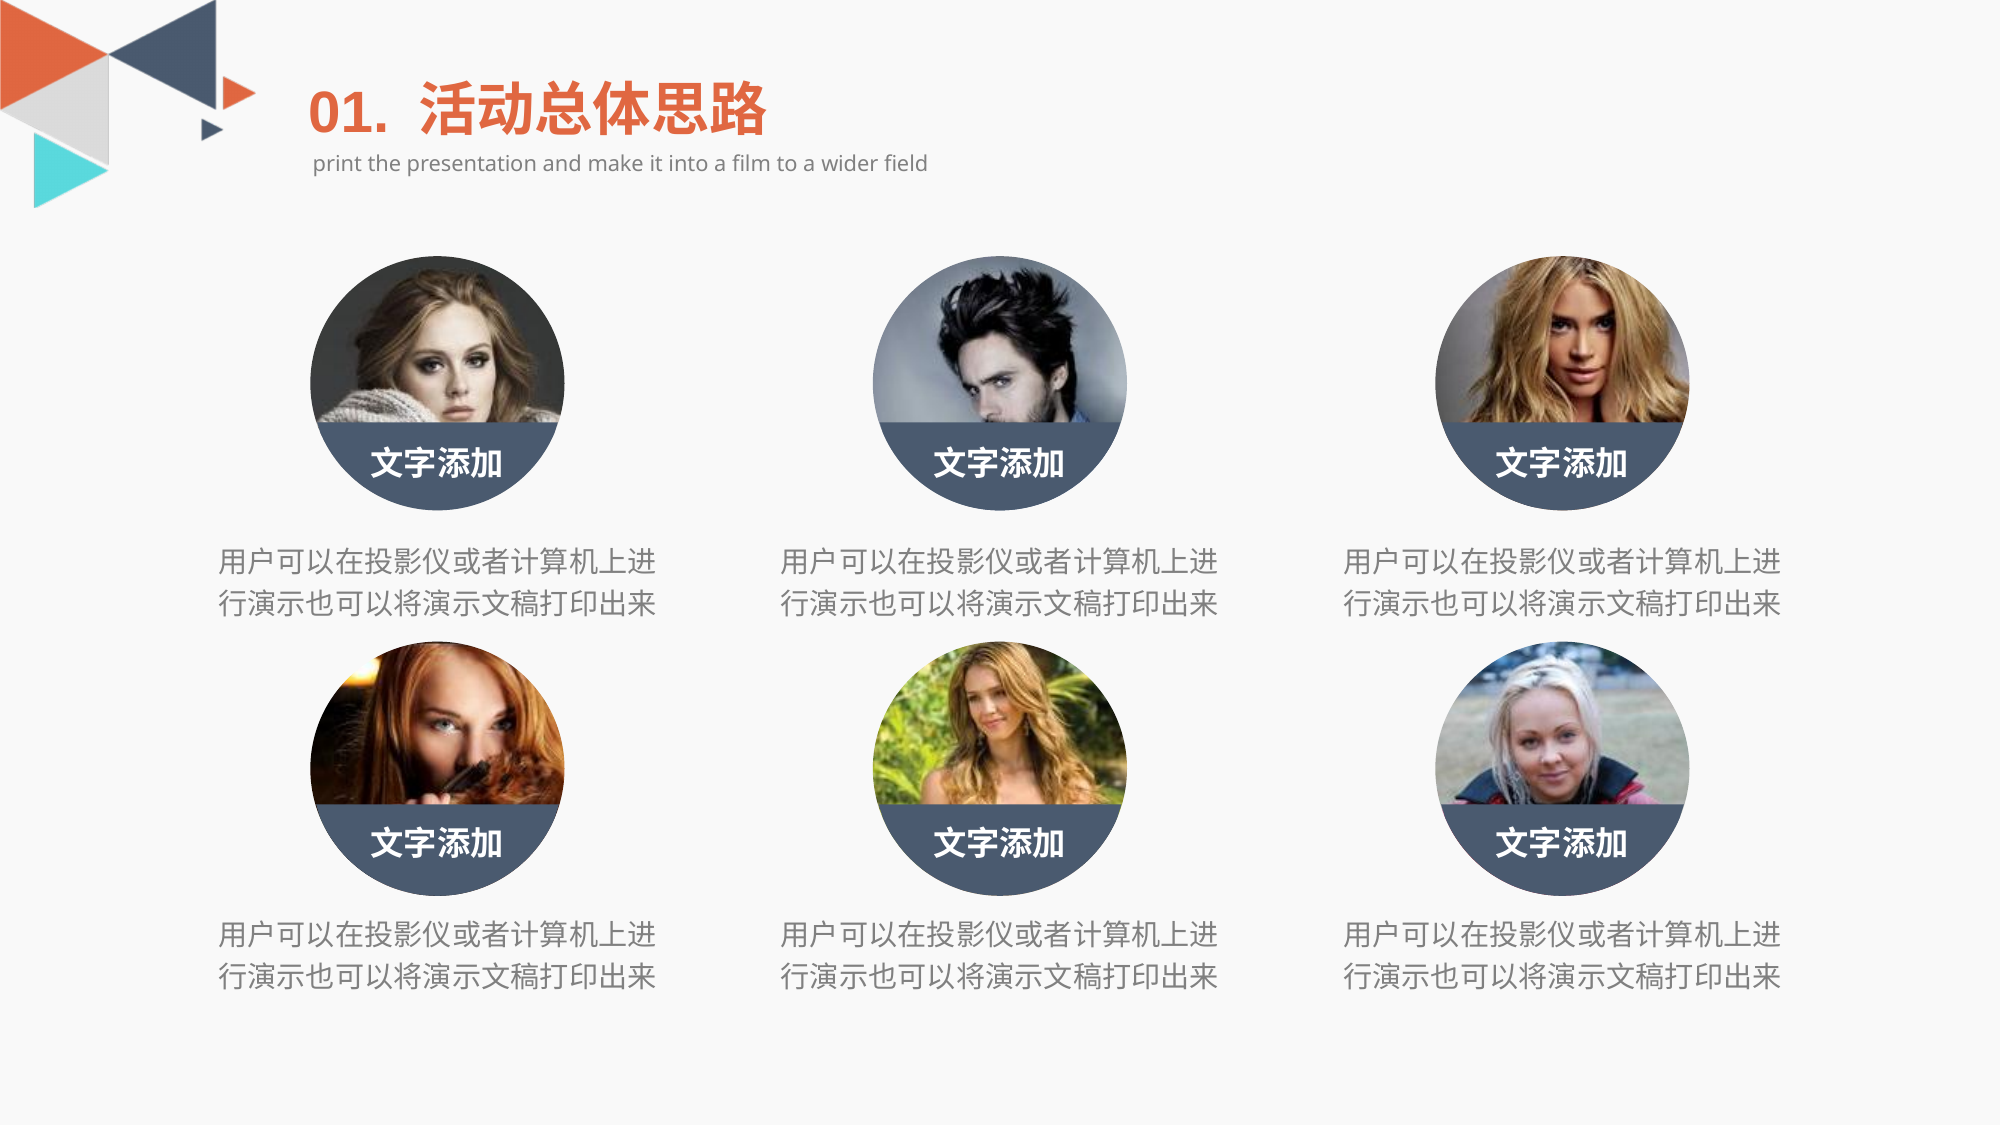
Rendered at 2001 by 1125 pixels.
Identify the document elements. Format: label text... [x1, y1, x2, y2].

picture [310, 641, 565, 896]
picture [310, 256, 565, 511]
text_box 用户可以在投影仪或者计算机上进行演示也可以将演示文稿打印出来 [202, 529, 673, 628]
text_box 用户可以在投影仪或者计算机上进行演示也可以将演示文稿打印出来 [1327, 902, 1798, 1001]
picture [1, 0, 255, 232]
text_box 用户可以在投影仪或者计算机上进行演示也可以将演示文稿打印出来 [764, 902, 1236, 1001]
picture [1435, 641, 1690, 896]
text_box 用户可以在投影仪或者计算机上进行演示也可以将演示文稿打印出来 [764, 529, 1236, 628]
picture [1435, 256, 1690, 511]
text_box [292, 64, 1022, 182]
picture [872, 641, 1128, 896]
text_box 用户可以在投影仪或者计算机上进行演示也可以将演示文稿打印出来 [202, 902, 673, 1001]
picture [872, 256, 1128, 511]
text_box 用户可以在投影仪或者计算机上进行演示也可以将演示文稿打印出来 [1327, 529, 1798, 628]
